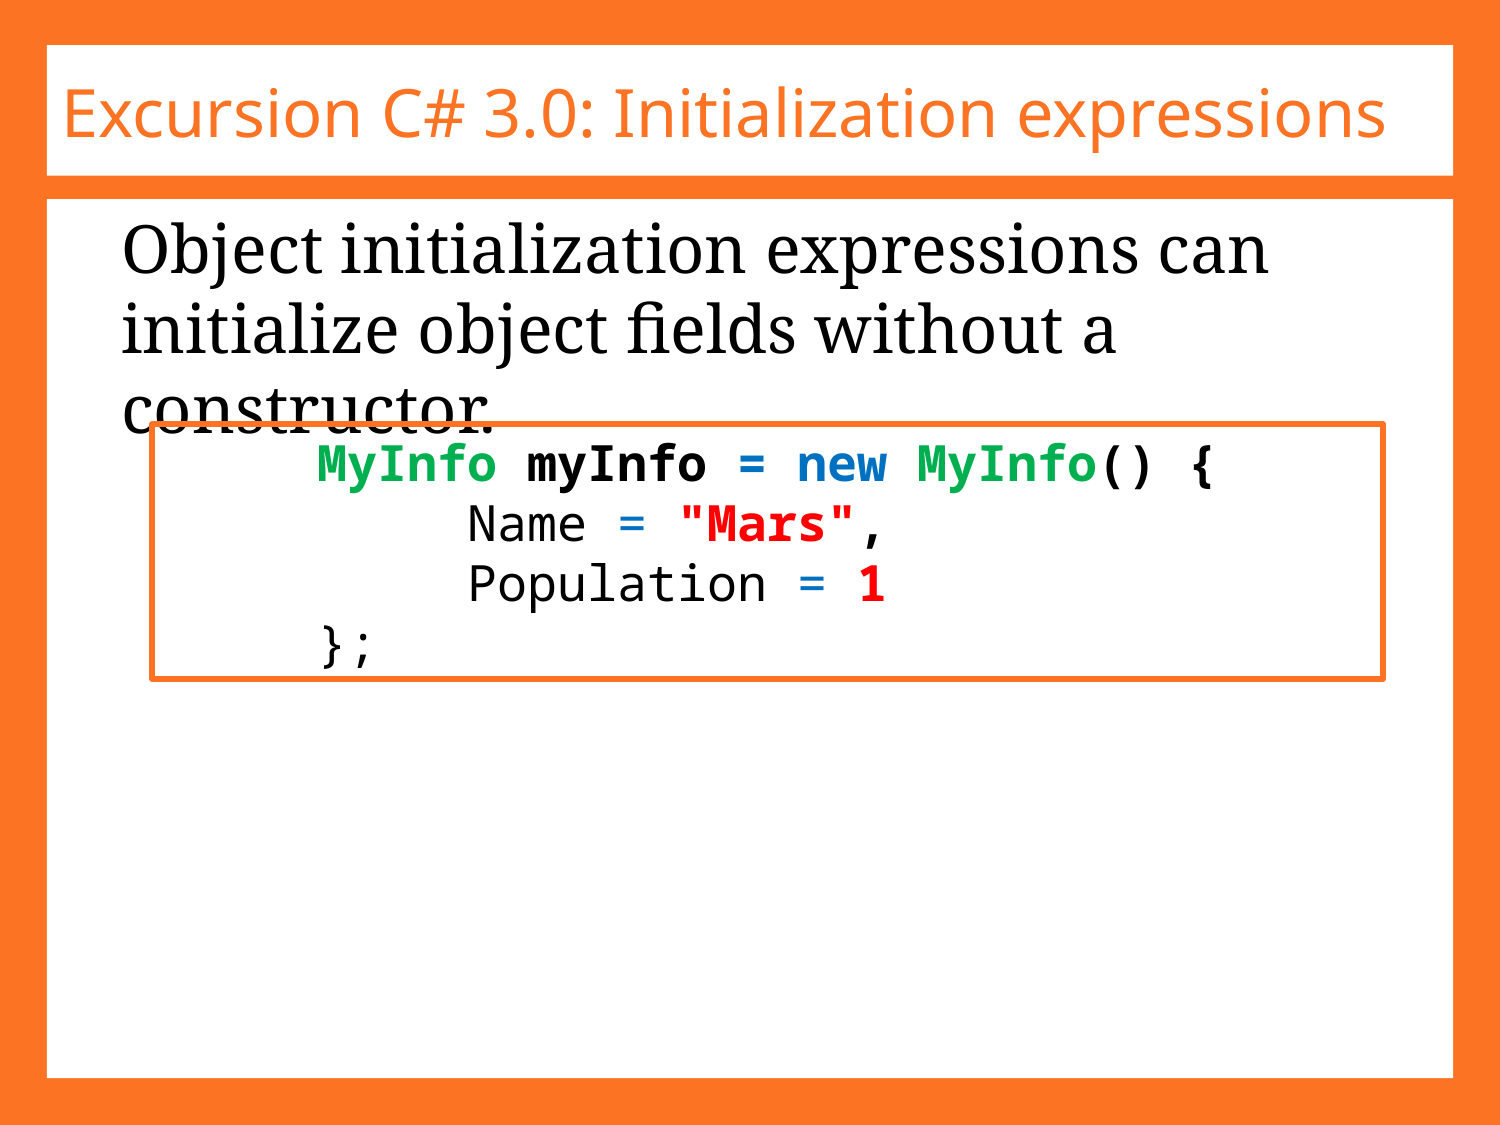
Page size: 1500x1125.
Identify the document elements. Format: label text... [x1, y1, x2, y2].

title Excursion C# 3.0: Initialization expressions [46, 45, 1454, 176]
list Object initialization expressions can initialize object fields without a constructor. [46, 199, 1454, 1079]
text_box MyInfo myInfo = new MyInfo() { Name = "Mars", Population = 1 }; [152, 424, 1383, 679]
